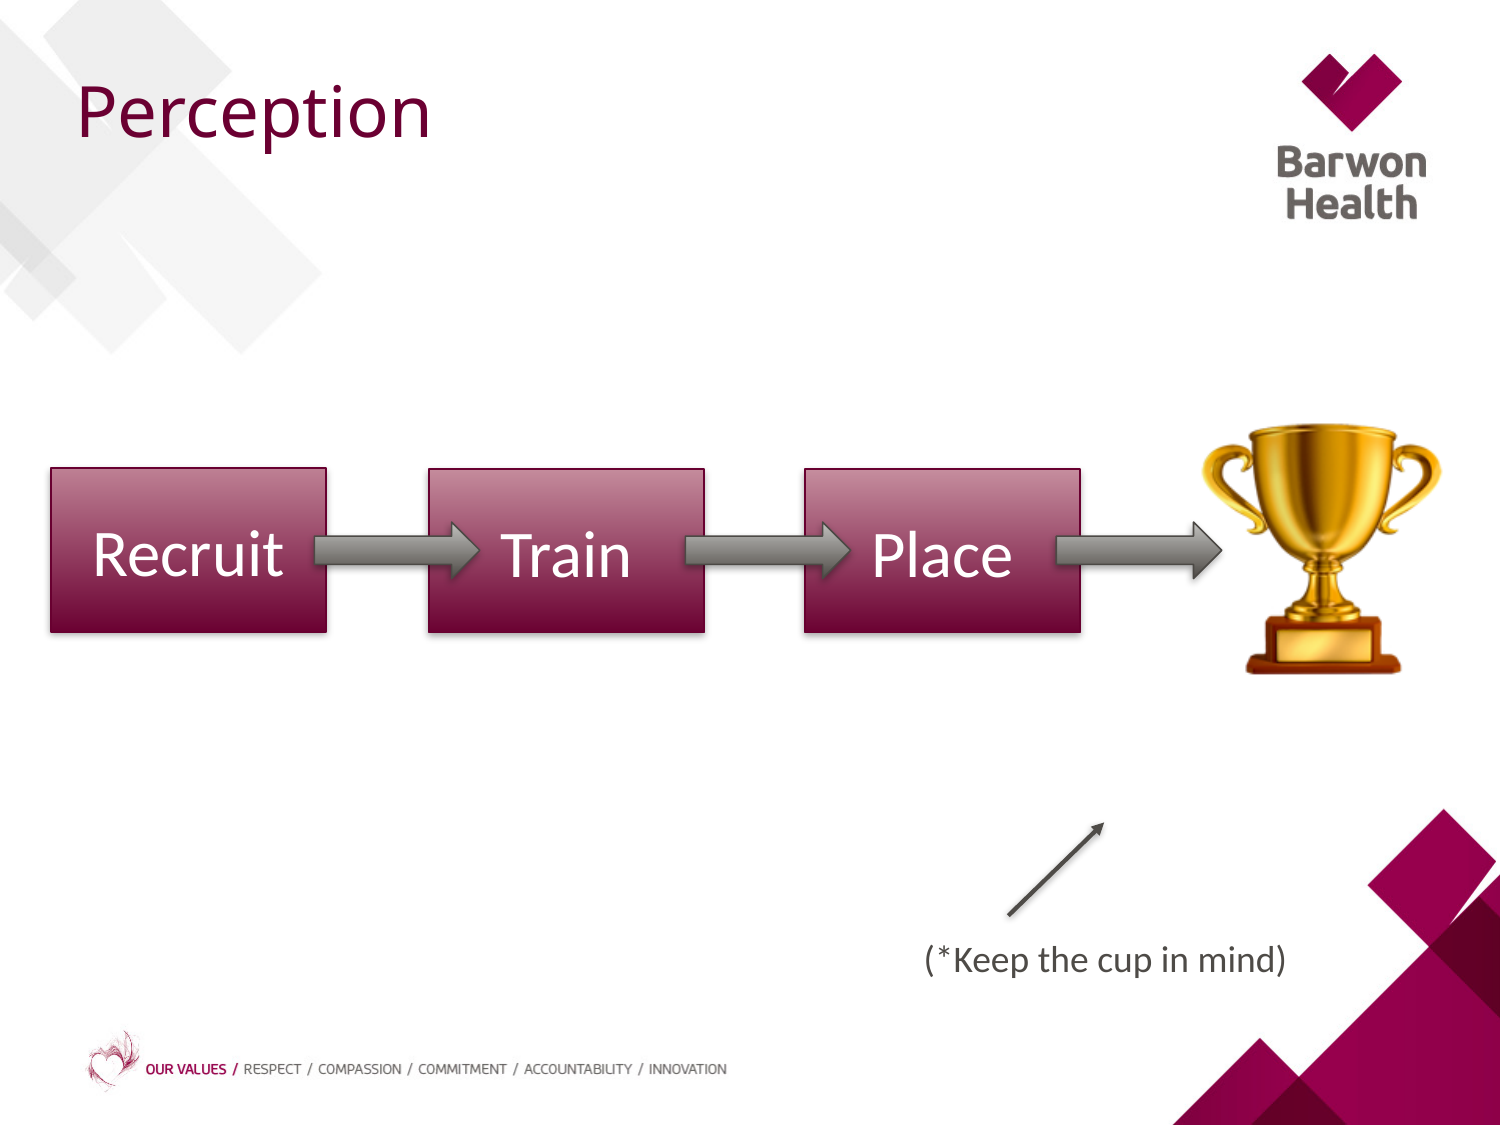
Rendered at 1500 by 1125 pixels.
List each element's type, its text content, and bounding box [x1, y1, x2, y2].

text_box Recruit [50, 467, 327, 633]
text_box Place [804, 468, 1081, 633]
picture [0, 0, 1500, 1125]
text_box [1007, 822, 1105, 916]
title Perception [75, 0, 1425, 218]
text_box [1055, 535, 1188, 566]
text_box [313, 521, 481, 580]
text_box (*Keep the cup in mind) [908, 927, 1328, 988]
text_box [684, 521, 852, 580]
text_box Train [428, 468, 705, 633]
